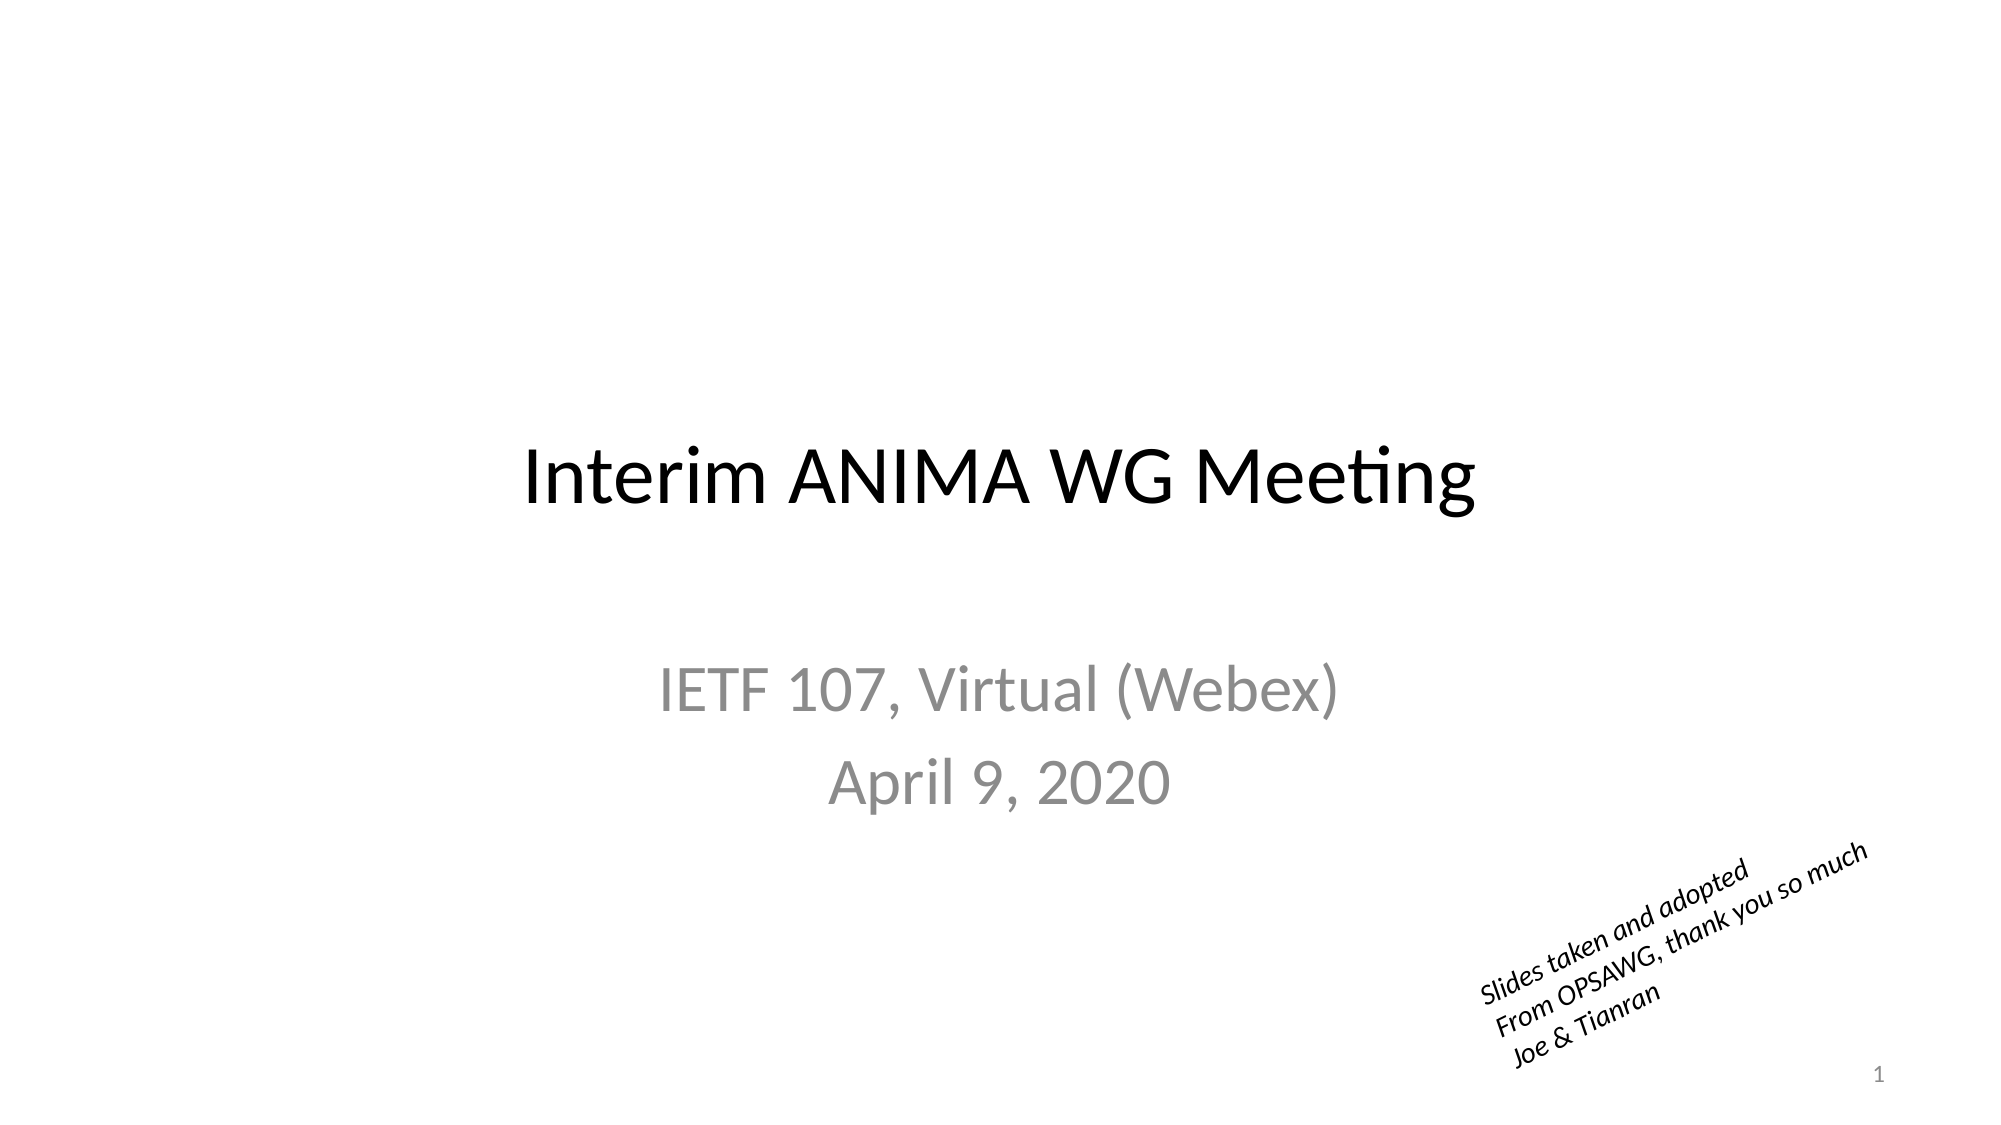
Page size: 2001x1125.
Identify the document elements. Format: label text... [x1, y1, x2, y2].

subtitle IETF 107, Virtual (Webex) April 9, 2020 [300, 637, 1700, 925]
slide_number 1 [1433, 1042, 1900, 1103]
text_box Slides taken and adopted From OPSAWG, thank you so much Joe & Tianran [1456, 785, 1905, 1088]
title Interim ANIMA WG Meeting [150, 349, 1850, 591]
